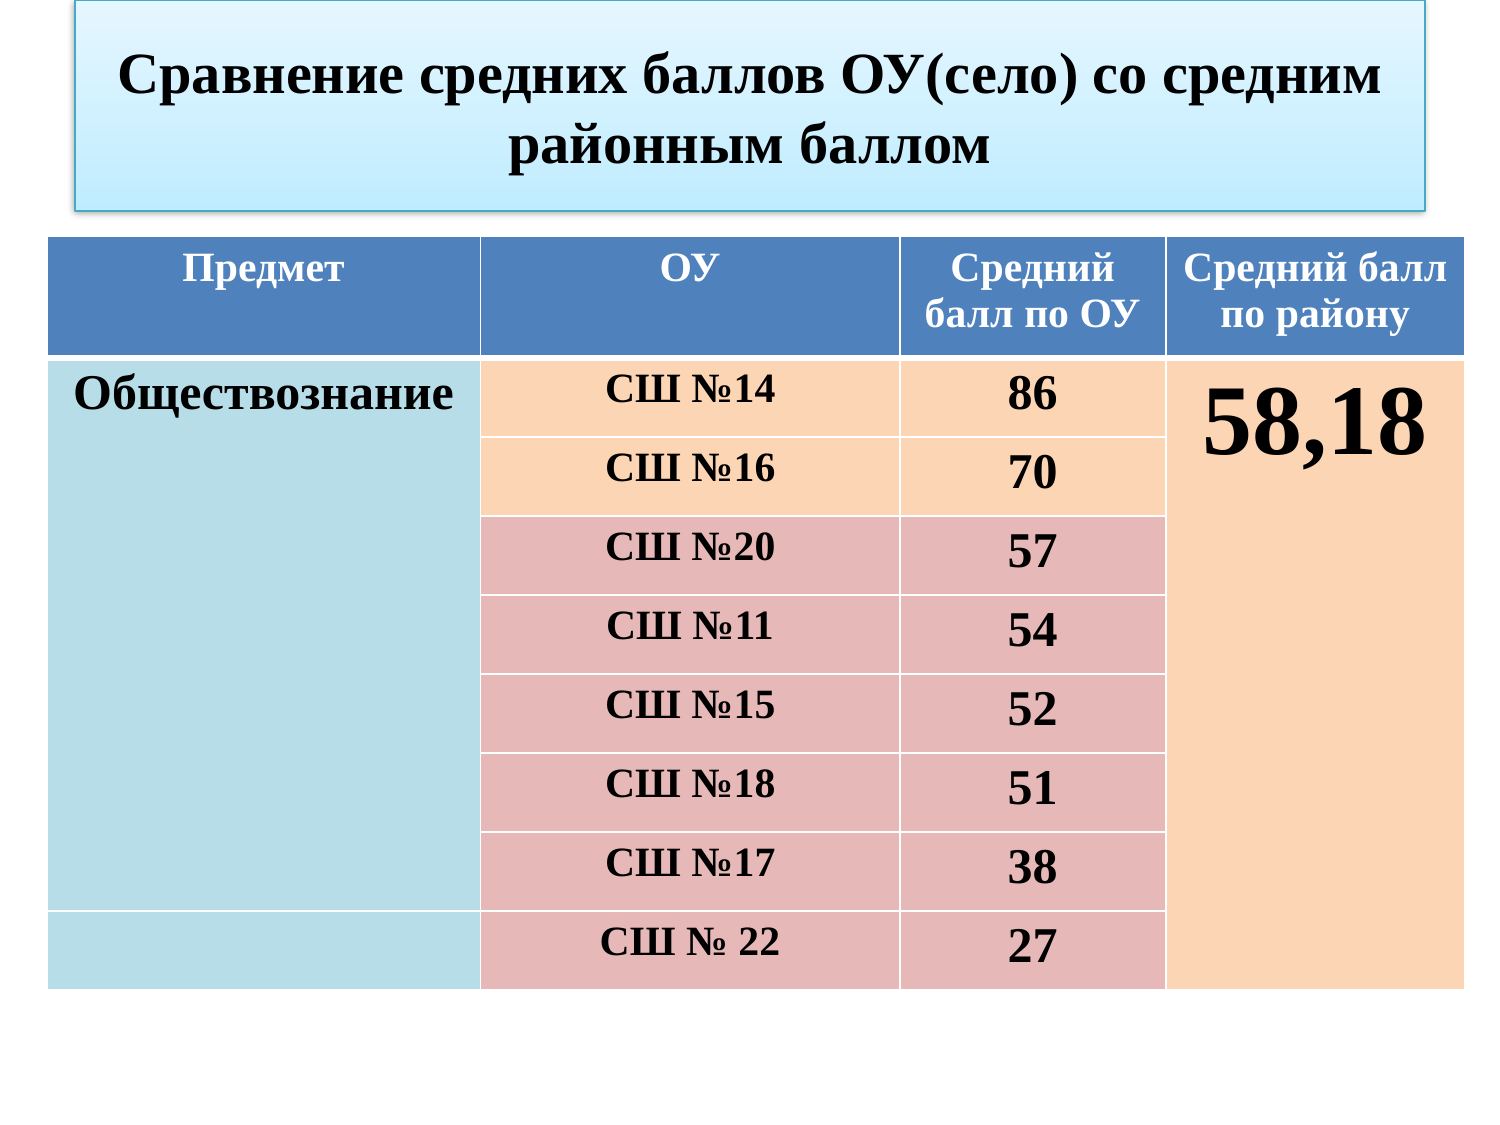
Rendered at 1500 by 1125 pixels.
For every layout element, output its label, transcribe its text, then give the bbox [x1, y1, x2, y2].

table_cell СШ №20 [481, 517, 899, 594]
table_cell СШ №16 [481, 438, 899, 515]
table_cell СШ №11 [481, 596, 899, 673]
table_cell 54 [901, 596, 1165, 673]
table_cell 57 [901, 517, 1165, 594]
title Сравнение средних баллов ОУ(село) со средним районным баллом [74, 0, 1426, 212]
table_cell 51 [901, 754, 1165, 831]
table_header Предмет [48, 237, 480, 355]
table_cell 27 [901, 912, 1165, 989]
table_header Средний балл по ОУ [901, 237, 1165, 355]
table_cell 86 [901, 361, 1165, 436]
table_cell СШ № 22 [481, 912, 899, 989]
table_cell 70 [901, 438, 1165, 515]
table_cell 58,18 [1167, 361, 1464, 989]
table_cell СШ №17 [481, 833, 899, 910]
table_cell Обществознание [48, 361, 480, 910]
table_header Средний балл по району [1167, 237, 1464, 355]
table_cell СШ №18 [481, 754, 899, 831]
table_cell 52 [901, 675, 1165, 752]
table_cell [48, 912, 480, 989]
table_cell 38 [901, 833, 1165, 910]
table_cell СШ №14 [481, 361, 899, 436]
table_cell СШ №15 [481, 675, 899, 752]
table_header ОУ [481, 237, 899, 355]
